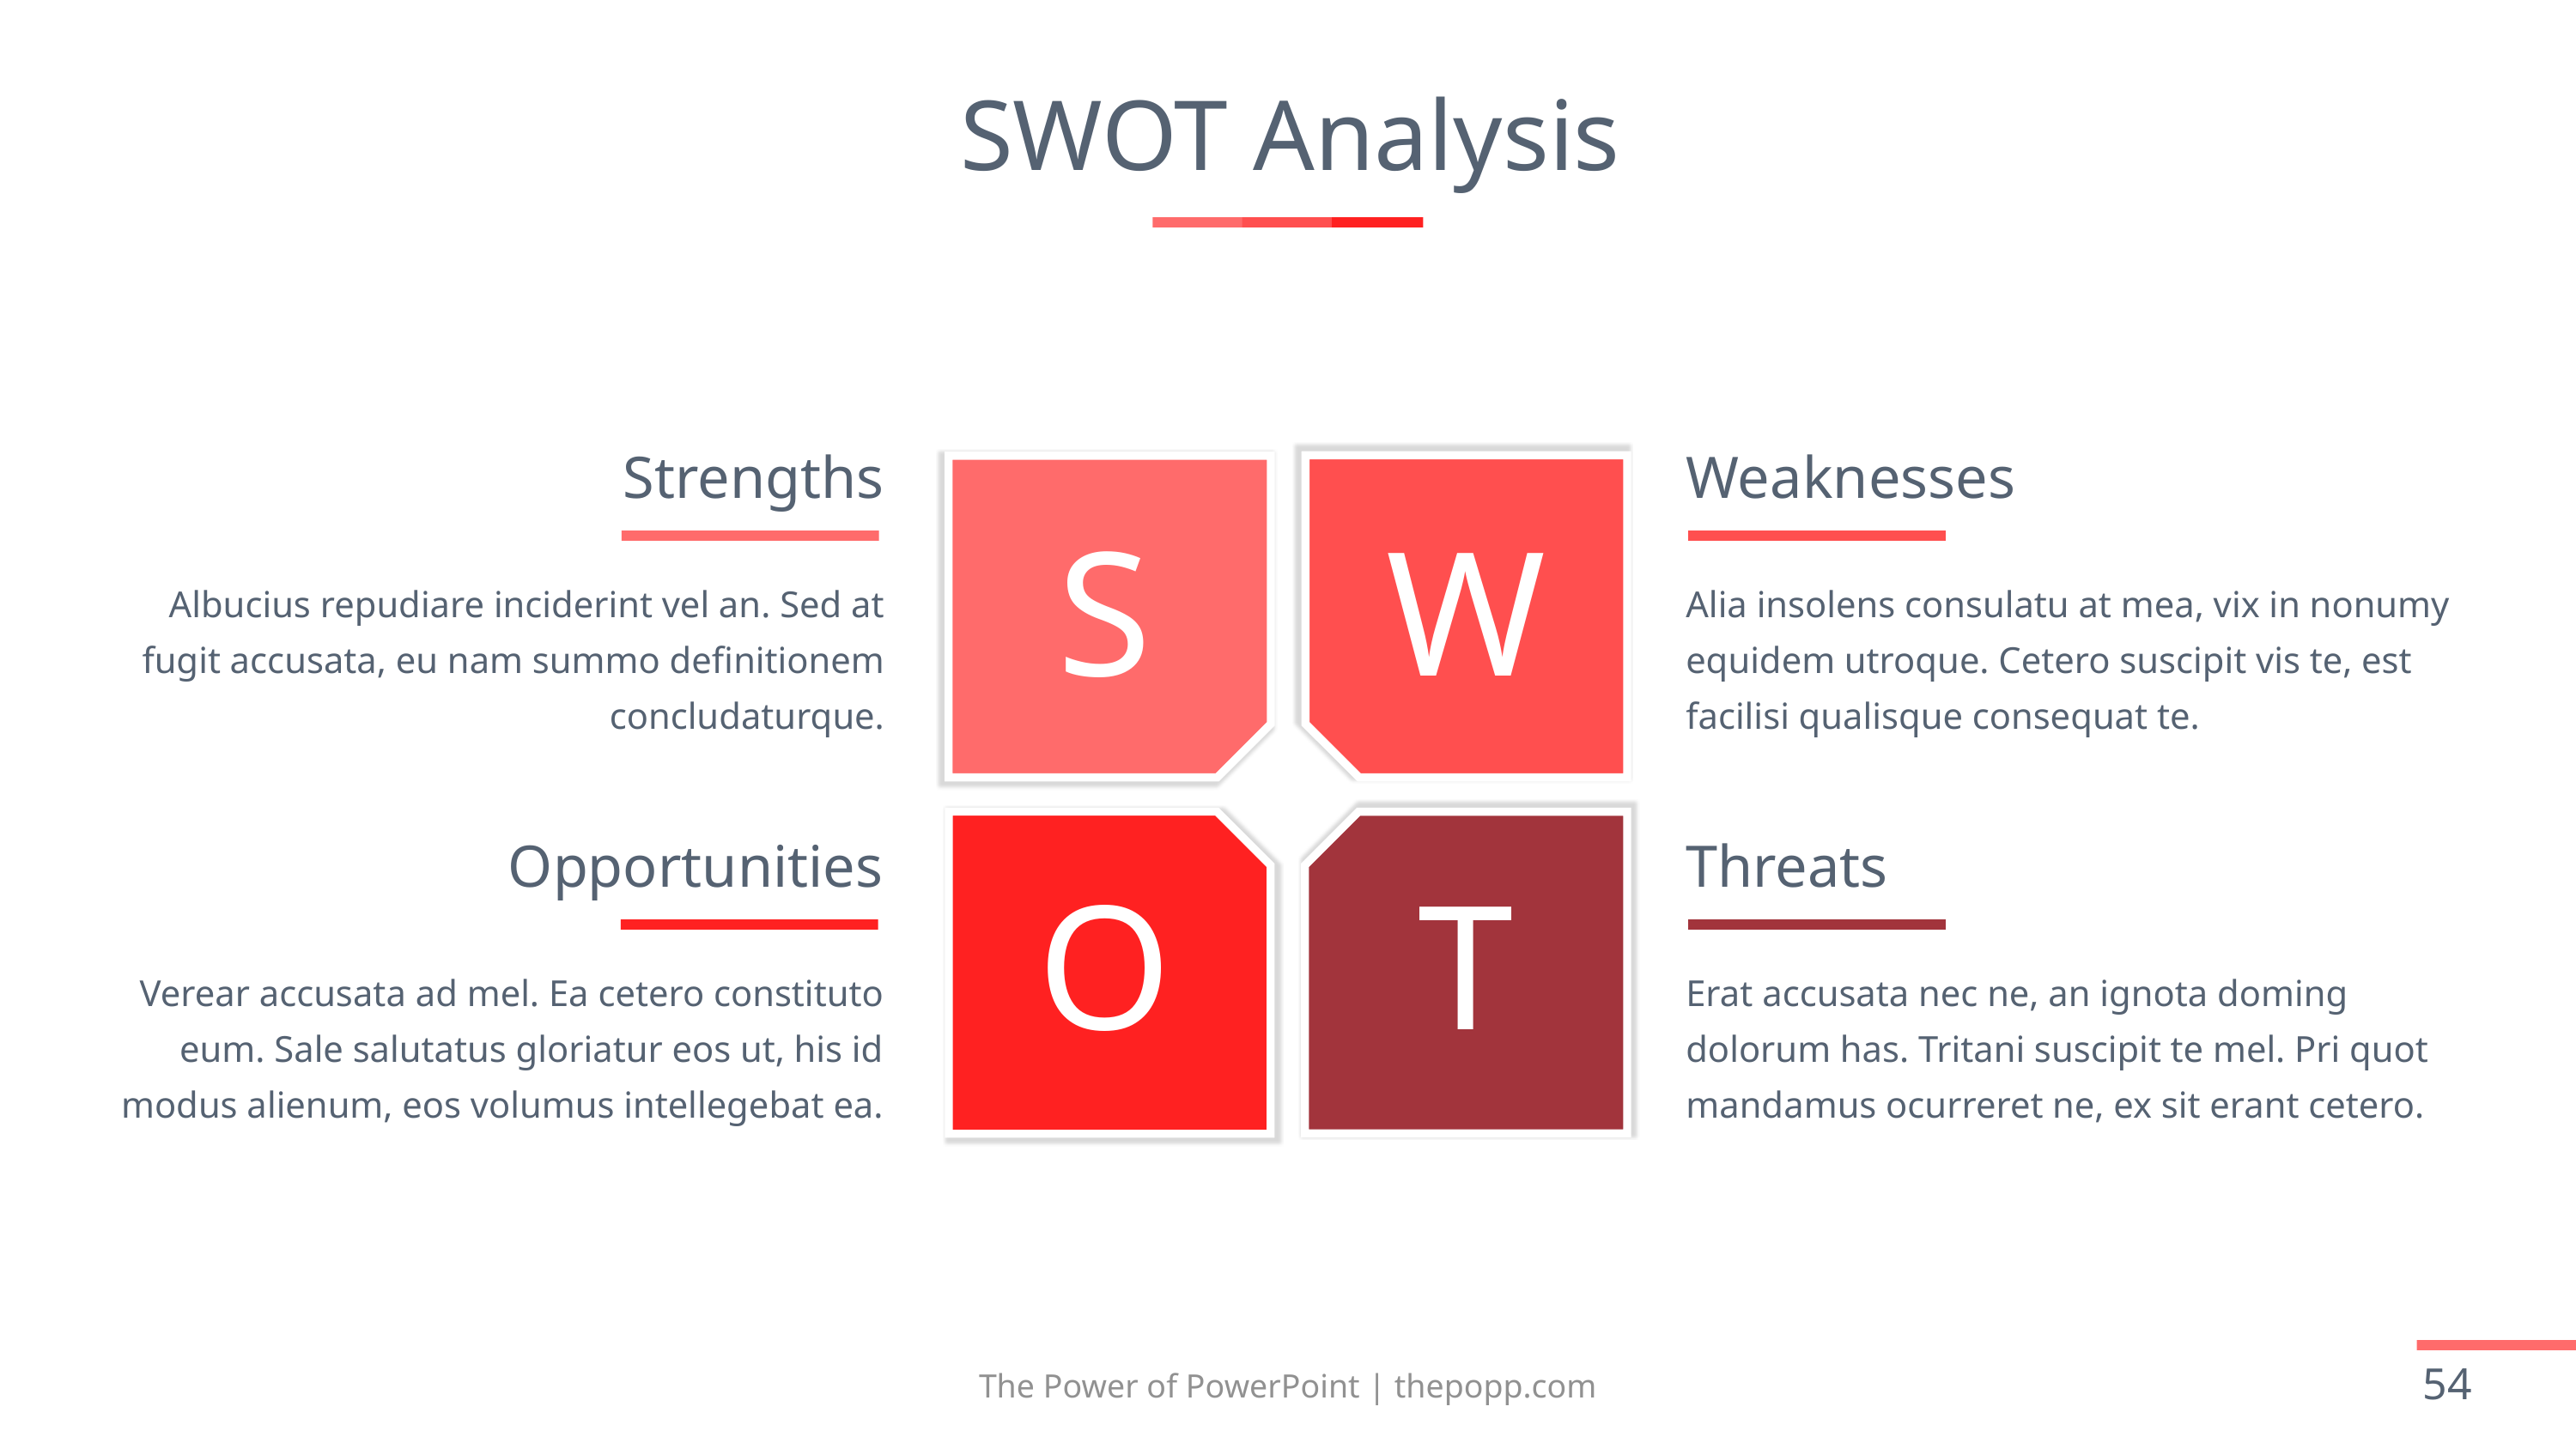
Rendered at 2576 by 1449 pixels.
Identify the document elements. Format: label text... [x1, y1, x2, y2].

list S [989, 487, 1219, 728]
title SWOT Analysis [69, 49, 2512, 230]
list Opportunities [76, 811, 896, 918]
list Weaknesses [1673, 422, 2494, 529]
list O [989, 840, 1219, 1081]
footer The Power of PowerPoint | thepopp.com [853, 1349, 1723, 1427]
list W [1351, 487, 1582, 728]
list Strengths [76, 422, 898, 529]
list Alia insolens consulatu at mea, vix in nonumy equidem utroque. Cetero suscipit vis te, est facilisi qualisque consequat te. [1673, 562, 2494, 767]
list Verear accusata ad mel. Ea cetero constituto eum. Sale salutatus gloriatur eos ut, his id modus alienum, eos volumus intellegebat ea. [76, 950, 896, 1156]
slide_number 54 [2409, 1351, 2576, 1421]
list Threats [1673, 811, 2494, 918]
list Erat accusata nec ne, an ignota doming dolorum has. Tritani suscipit te mel. Pri quot mandamus ocurreret ne, ex sit erant cetero. [1673, 950, 2494, 1156]
list T [1351, 840, 1582, 1081]
list Albucius repudiare inciderint vel an. Sed at fugit accusata, eu nam summo definitionem concludaturque. [76, 562, 898, 767]
